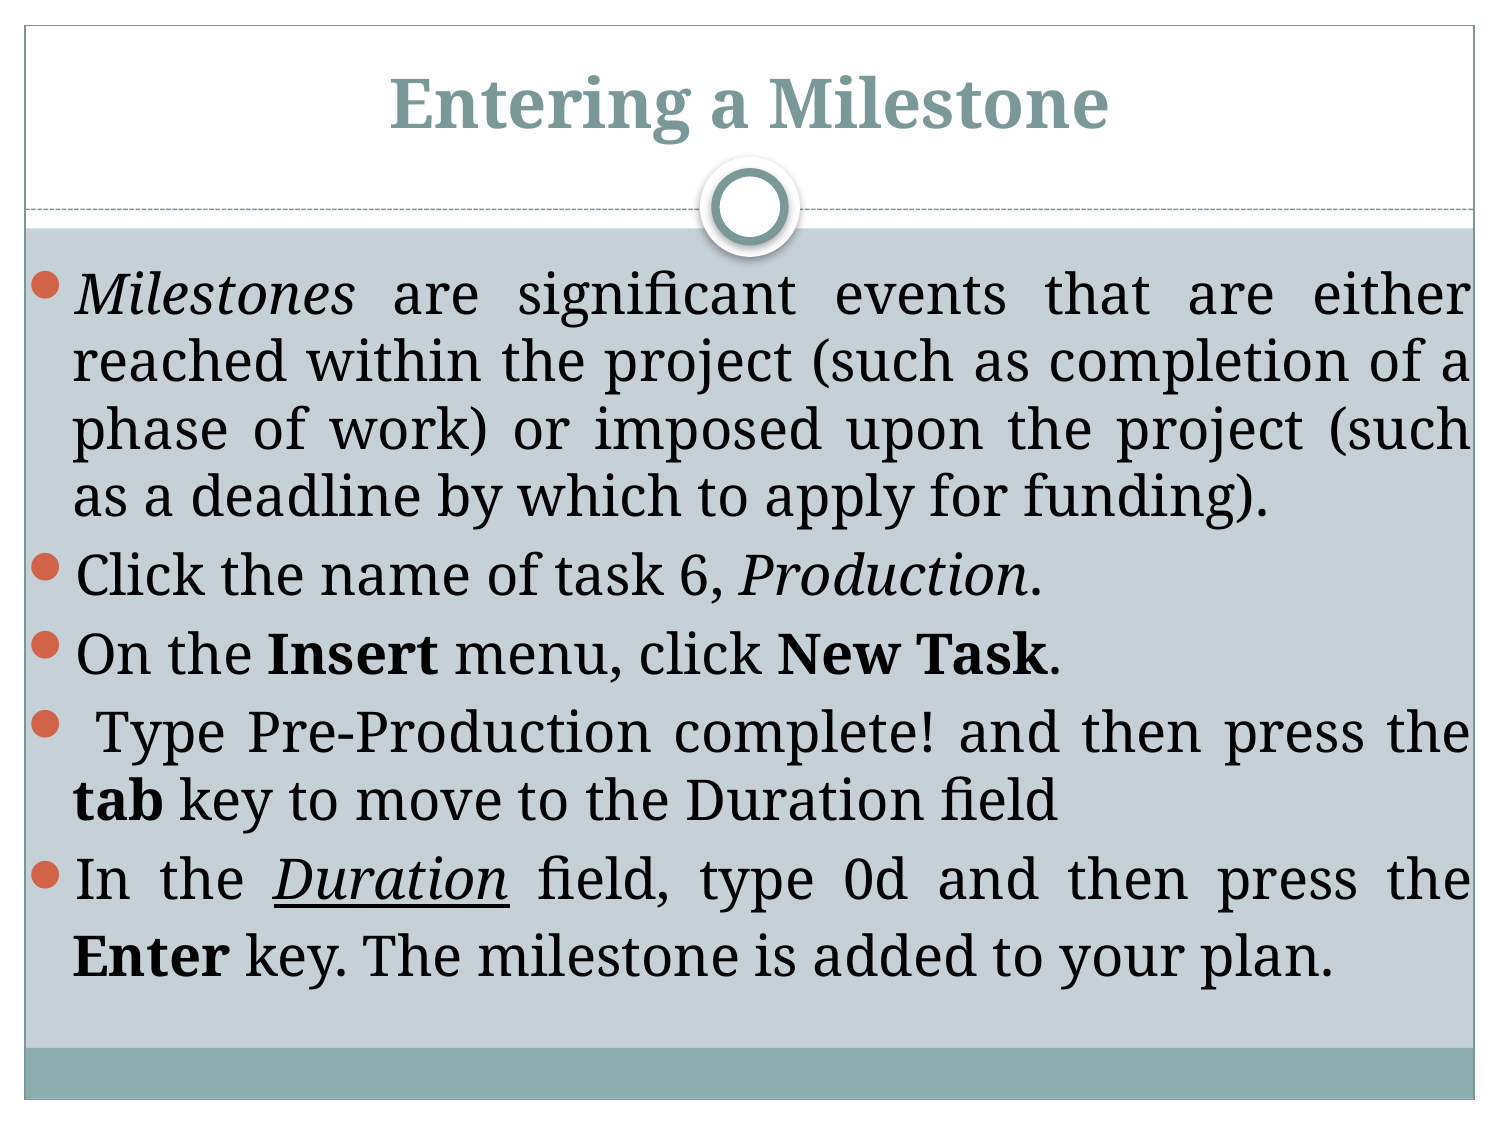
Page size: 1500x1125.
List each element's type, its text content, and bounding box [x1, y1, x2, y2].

list Milestones are significant events that are either reached within the project (such as completion of a phase of work) or imposed upon the project (such as a deadline by which to apply for funding). Click the name of task 6, Production. On the Insert menu, click New Task. Type Pre-Production complete! and then press the tab key to move to the Duration field In the Duration field, type 0d and then press the Enter key. The milestone is added to your plan. [12, 250, 1488, 1088]
title Entering a Milestone [50, 50, 1450, 150]
